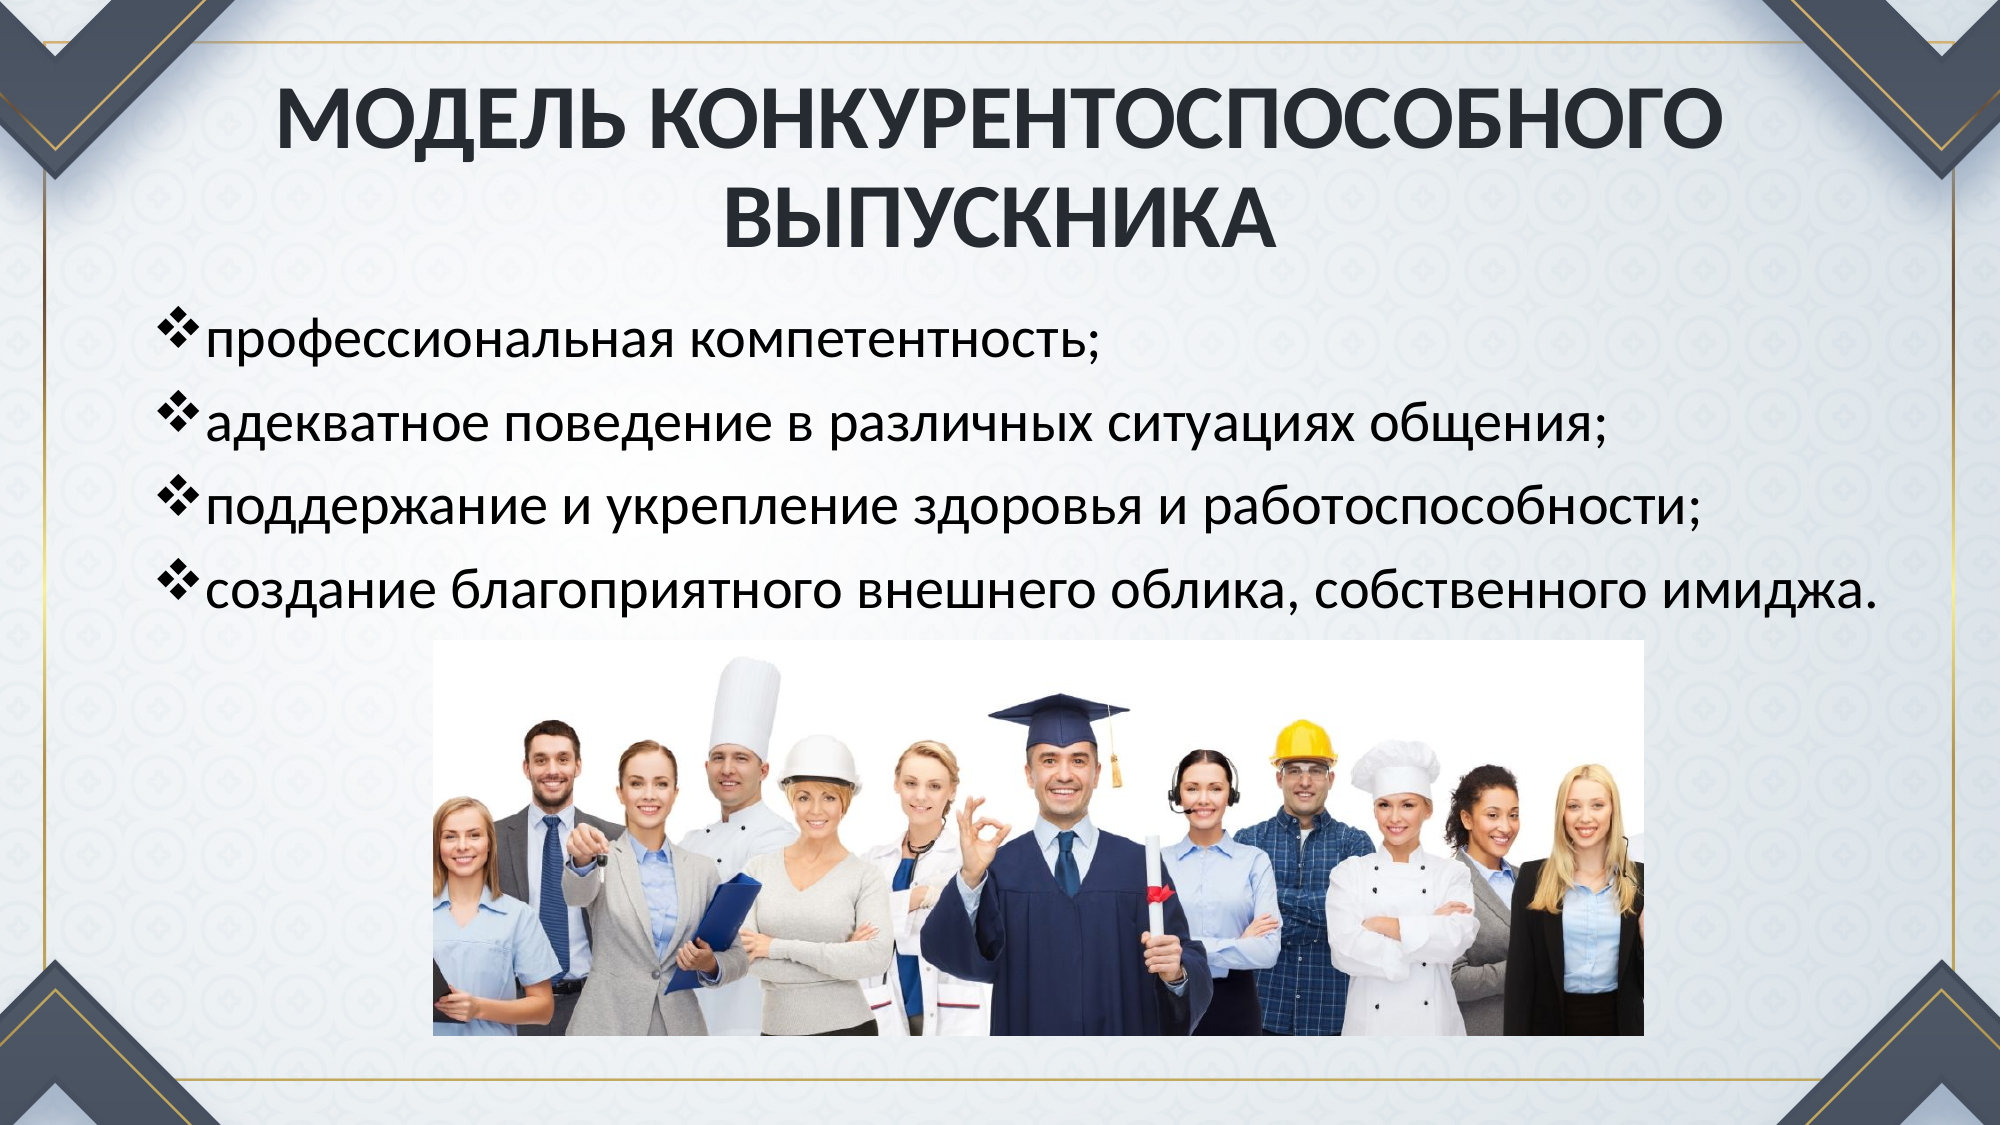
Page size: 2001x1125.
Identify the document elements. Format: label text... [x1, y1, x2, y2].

title МОДЕЛЬ КОНКУРЕНТОСПОСОБНОГО ВЫПУСКНИКА [137, 59, 1863, 278]
list профессиональная компетентность; адекватное поведение в различных ситуациях общения; поддержание и укрепление здоровья и работоспособности; создание благоприятного внешнего облика, собственного имиджа. [137, 299, 1925, 1014]
picture [0, 0, 2000, 1125]
